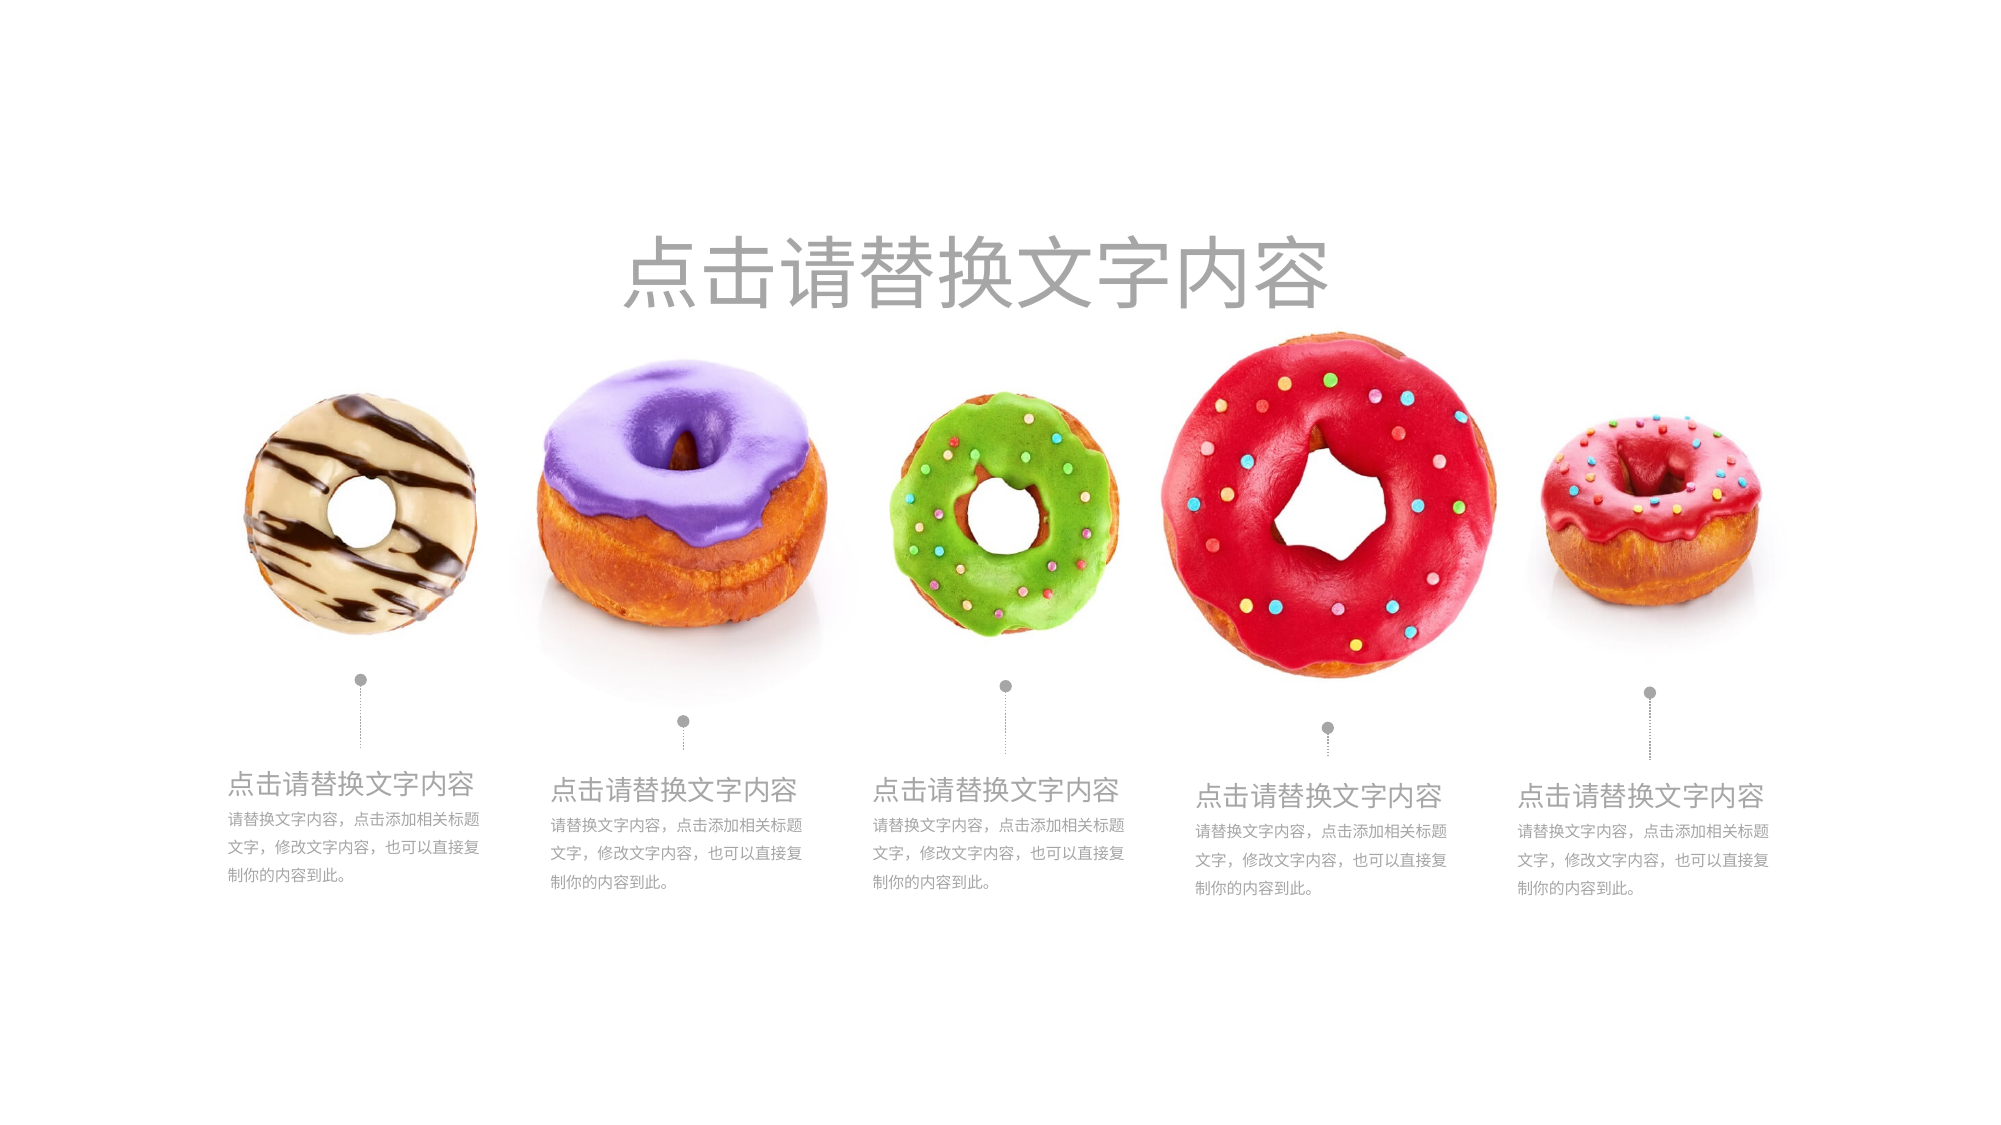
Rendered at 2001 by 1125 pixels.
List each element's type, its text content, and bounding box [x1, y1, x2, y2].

text_box 点击请替换文字内容 [606, 168, 1394, 326]
text_box [1120, 308, 1536, 714]
text_box [1520, 365, 1800, 664]
text_box [474, 308, 891, 710]
text_box [874, 365, 1136, 664]
text_box 点击请替换文字内容 请替换文字内容，点击添加相关标题文字，修改文字内容，也可以直接复制你的内容到此。 [1502, 753, 1798, 907]
text_box 点击请替换文字内容 请替换文字内容，点击添加相关标题文字，修改文字内容，也可以直接复制你的内容到此。 [535, 746, 831, 901]
text_box [211, 365, 492, 664]
text_box 点击请替换文字内容 请替换文字内容，点击添加相关标题文字，修改文字内容，也可以直接复制你的内容到此。 [213, 740, 509, 895]
text_box 点击请替换文字内容 请替换文字内容，点击添加相关标题文字，修改文字内容，也可以直接复制你的内容到此。 [1180, 753, 1476, 907]
text_box 点击请替换文字内容 请替换文字内容，点击添加相关标题文字，修改文字内容，也可以直接复制你的内容到此。 [858, 746, 1154, 901]
